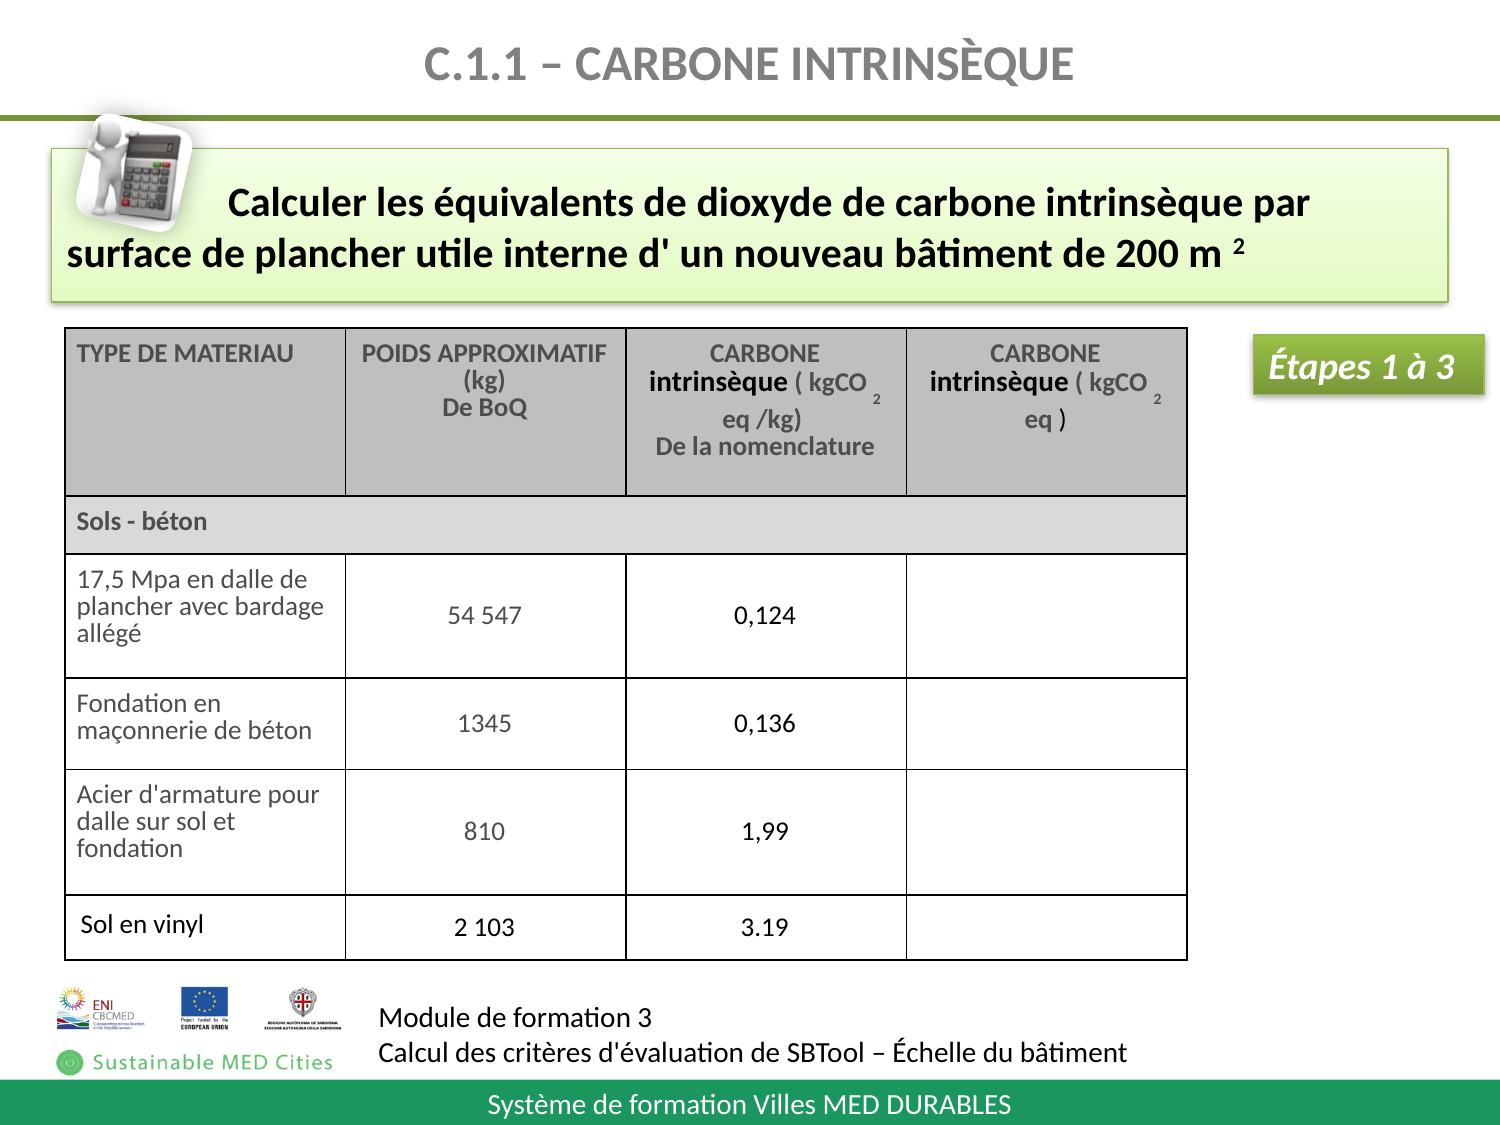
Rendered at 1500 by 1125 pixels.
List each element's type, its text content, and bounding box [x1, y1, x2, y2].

table_cell 810 [346, 770, 625, 894]
table_cell Sol en vinyl [66, 896, 345, 959]
table_cell Acier d'armature pour dalle sur sol et fondation [66, 770, 345, 894]
table_cell 17,5 Mpa en dalle de plancher avec bardage allégé [66, 555, 345, 677]
table_header CARBONE intrinsèque ( kgCO 2 eq /kg) De la nomenclature [627, 329, 906, 495]
table_cell Fondation en maçonnerie de béton [66, 679, 345, 769]
table_cell 1345 [346, 679, 625, 769]
table_cell 3.19 [627, 896, 906, 959]
table_cell [907, 896, 1186, 959]
table_cell 54 547 [346, 555, 625, 677]
table_header CARBONE intrinsèque ( kgCO 2 eq ) [907, 329, 1186, 495]
table_cell 0,136 [627, 679, 906, 769]
picture [96, 113, 135, 119]
table_header TYPE DE MATERIAU [66, 329, 345, 495]
text_box [981, 114, 1012, 118]
table_cell [907, 555, 1186, 677]
text_box Étapes 1 à 3 [1253, 334, 1485, 395]
table_cell [907, 679, 1186, 769]
table_header POIDS APPROXIMATIF (kg) De BoQ [346, 329, 625, 495]
table_cell 1,99 [627, 770, 906, 894]
table_cell 2 103 [346, 896, 625, 959]
table_cell Sols - béton [66, 497, 1186, 553]
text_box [0, 972, 1500, 1125]
table_cell [907, 770, 1186, 894]
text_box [51, 119, 1449, 303]
title C.1.1 – CARBONE INTRINSÈQUE [0, 0, 1500, 121]
table_cell 0,124 [627, 555, 906, 677]
